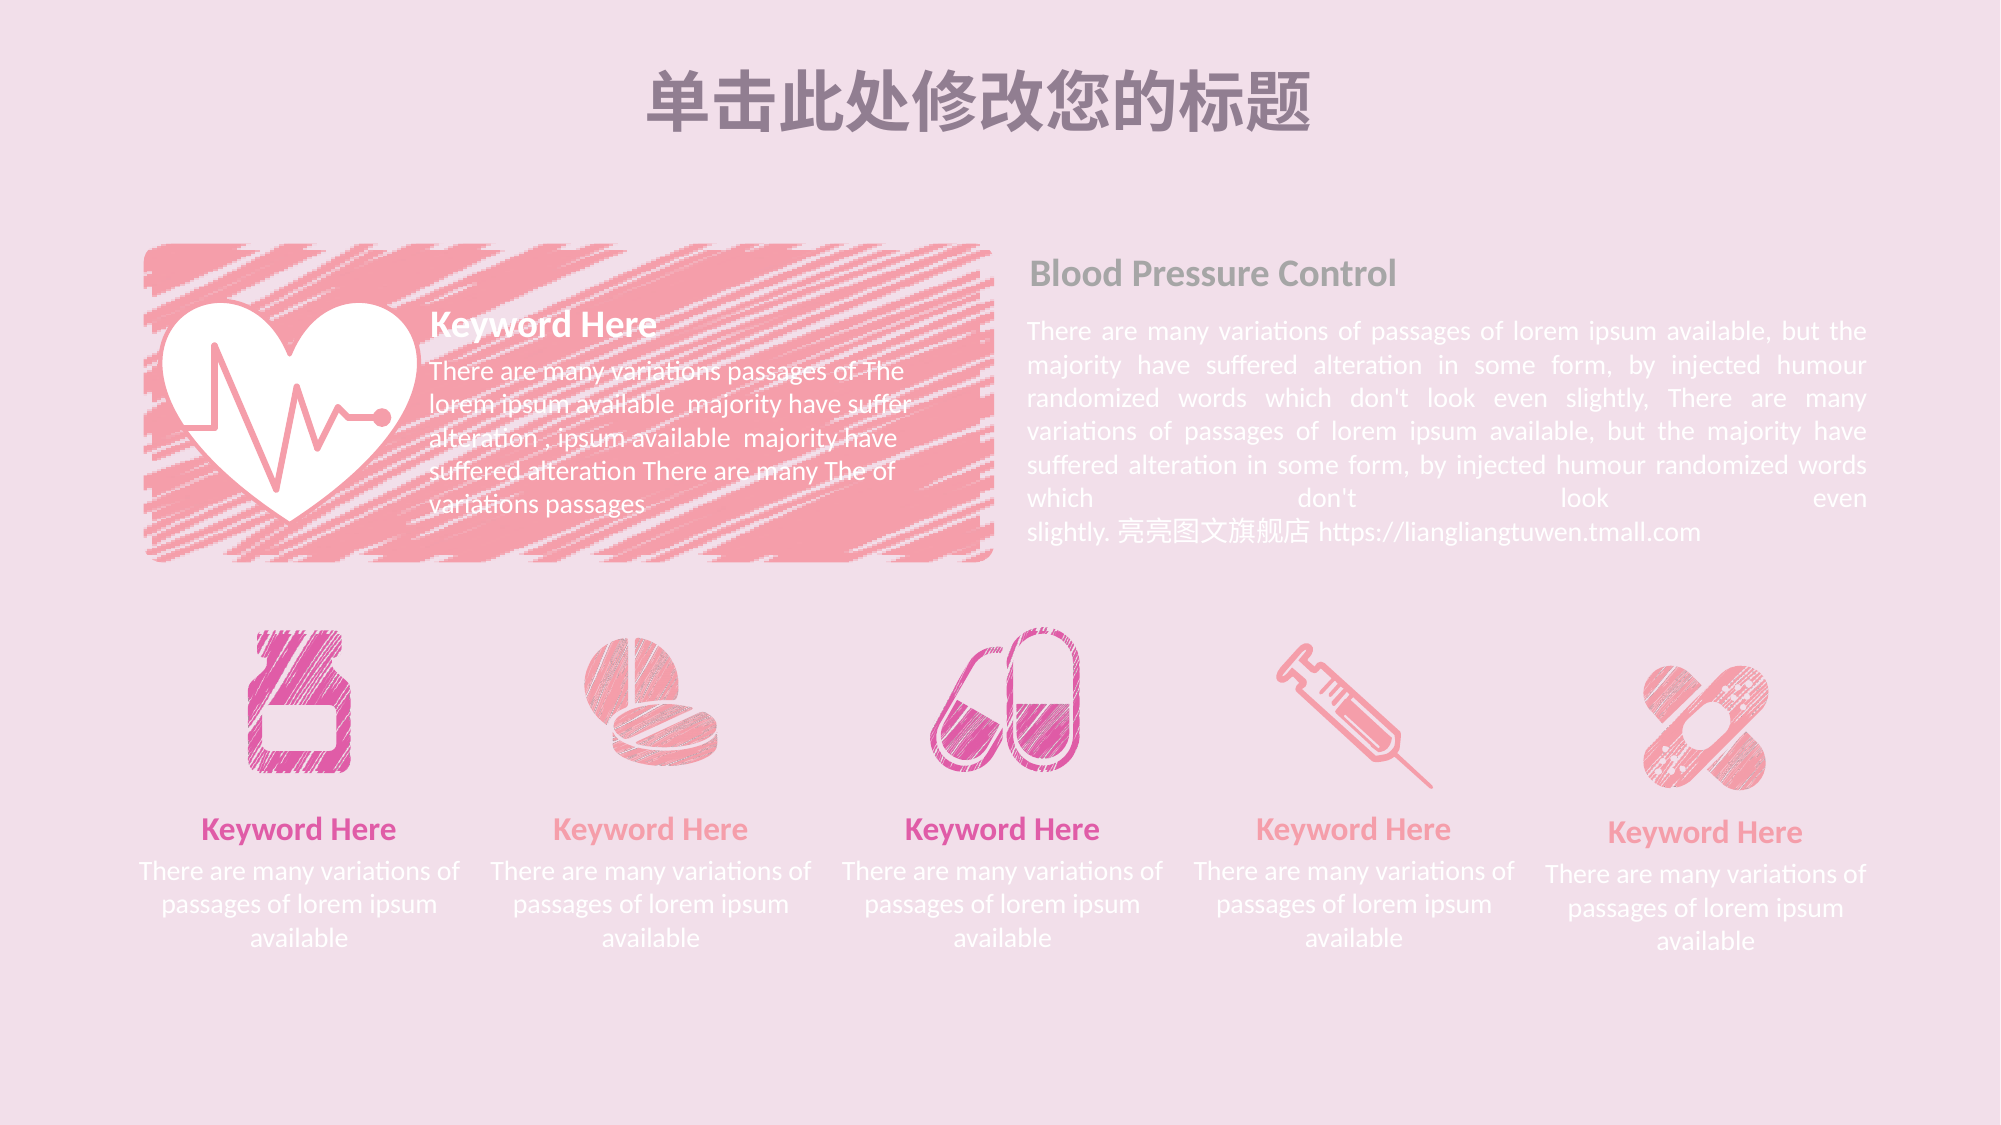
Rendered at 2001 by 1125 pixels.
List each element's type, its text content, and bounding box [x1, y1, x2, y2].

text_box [428, 298, 966, 521]
text_box Keyword Here There are many variations of passages of lorem ipsum available [826, 799, 1177, 961]
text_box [1639, 662, 1772, 794]
text_box There are many variations of passages of lorem ipsum available, but the majority have suffered alteration in some form, by injected humour randomized words which don't look even slightly, There are many variations of passages of lorem ipsum available, but the majority have suffered alteration in some form, by injected humour randomized words which don't look even slightly.亮亮图文旗舰店https://liangliangtuwen.tmall.com [1026, 312, 1868, 547]
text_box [925, 626, 1080, 777]
text_box [1276, 643, 1434, 789]
text_box Keyword Here There are many variations of passages of lorem ipsum available [1177, 799, 1531, 961]
text_box Blood Pressure Control [1029, 247, 1398, 295]
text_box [160, 297, 419, 525]
text_box Keyword Here There are many variations of passages of lorem ipsum available [474, 799, 826, 961]
text_box Keyword Here There are many variations of passages of lorem ipsum available [1529, 803, 1883, 964]
text_box Keyword Here There are many variations of passages of lorem ipsum available [122, 799, 474, 961]
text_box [584, 637, 718, 767]
text_box [247, 630, 351, 774]
text_box 单击此处修改您的标题 [573, 52, 1384, 148]
text_box [141, 241, 997, 565]
